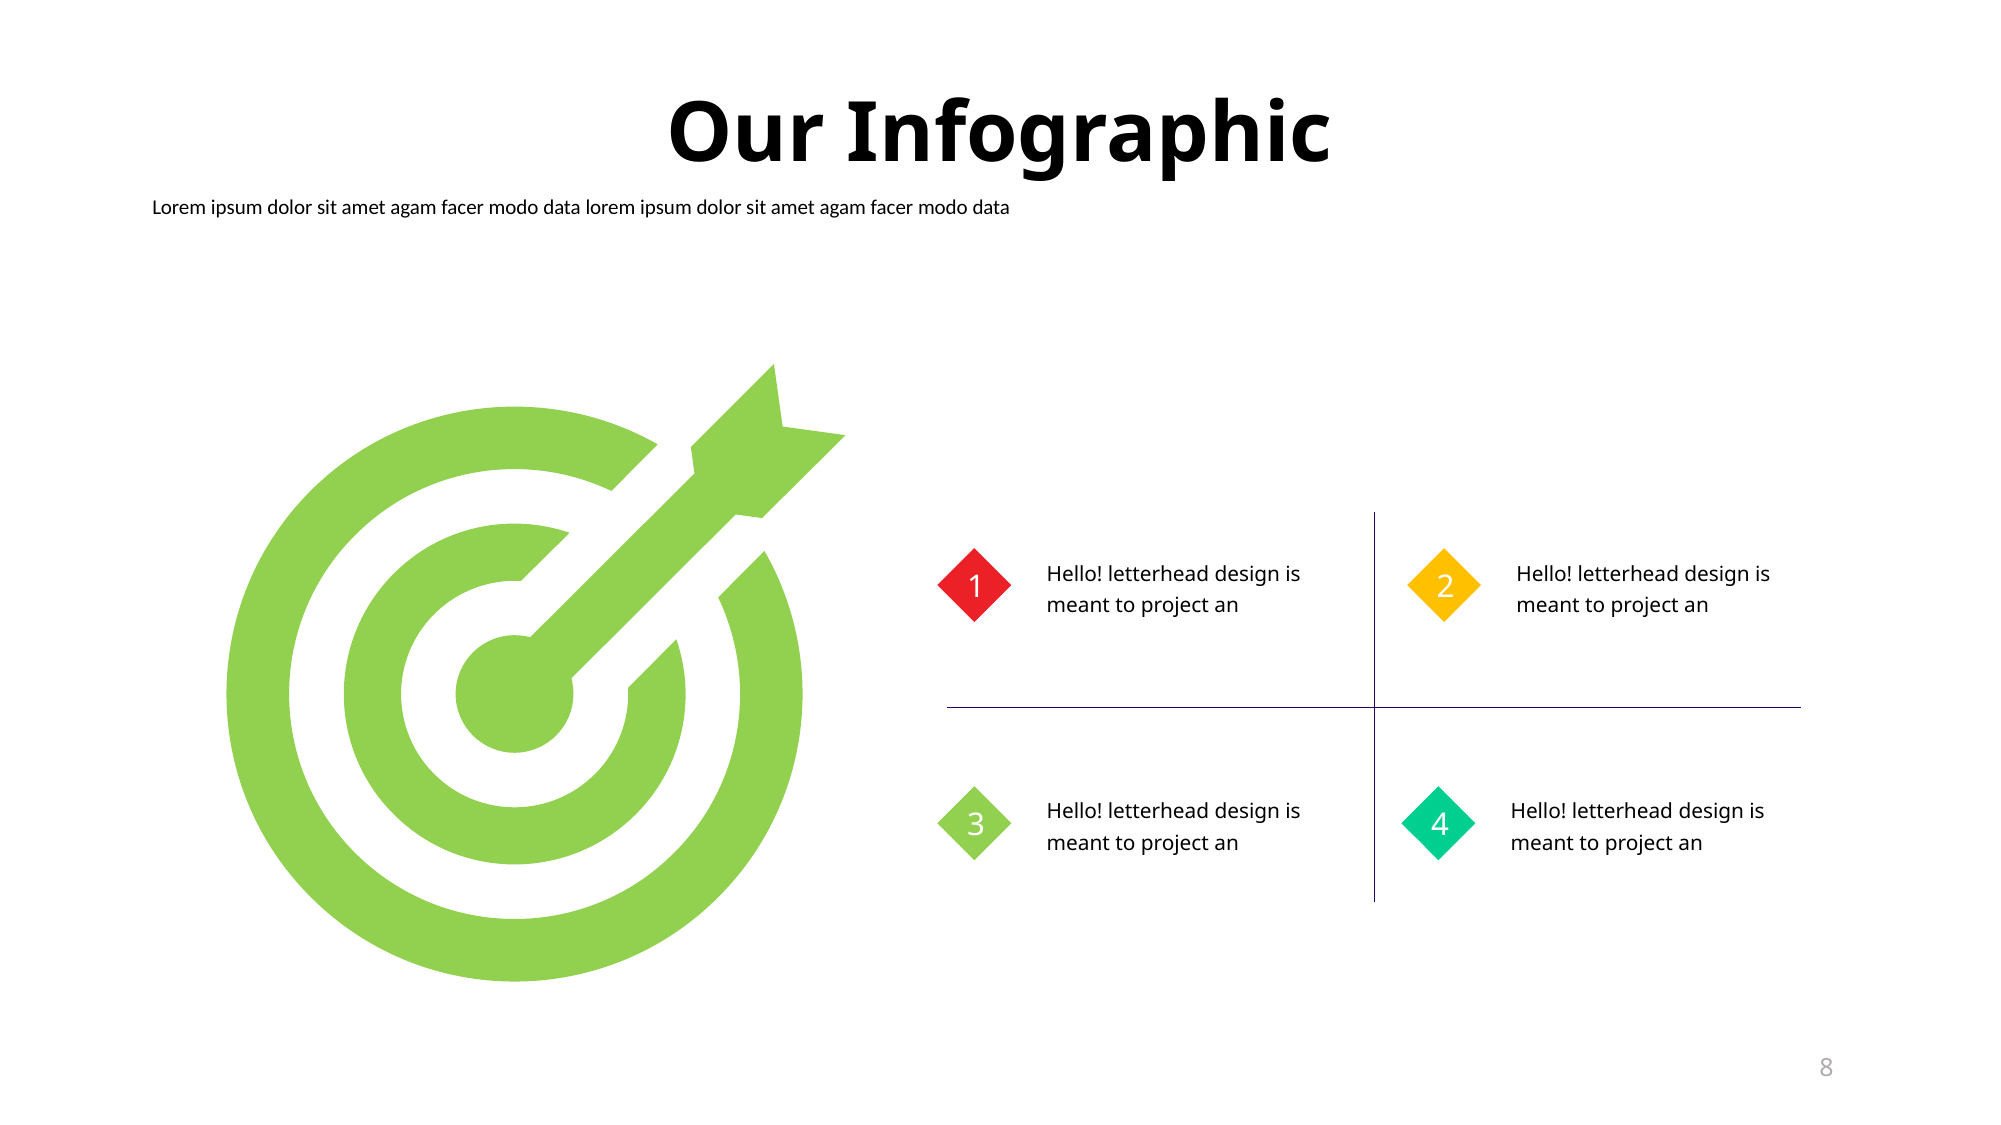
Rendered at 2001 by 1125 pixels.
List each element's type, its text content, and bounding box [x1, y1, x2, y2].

title Our Infographic [137, 78, 1863, 186]
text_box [1416, 557, 1779, 613]
subtitle Lorem ipsum dolor sit amet agam facer modo data lorem ipsum dolor sit amet agam facer modo data [137, 186, 1863, 227]
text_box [198, 363, 846, 1010]
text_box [946, 795, 1309, 851]
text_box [946, 557, 1309, 613]
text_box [1410, 795, 1773, 851]
slide_number 8 [1790, 1042, 1863, 1094]
